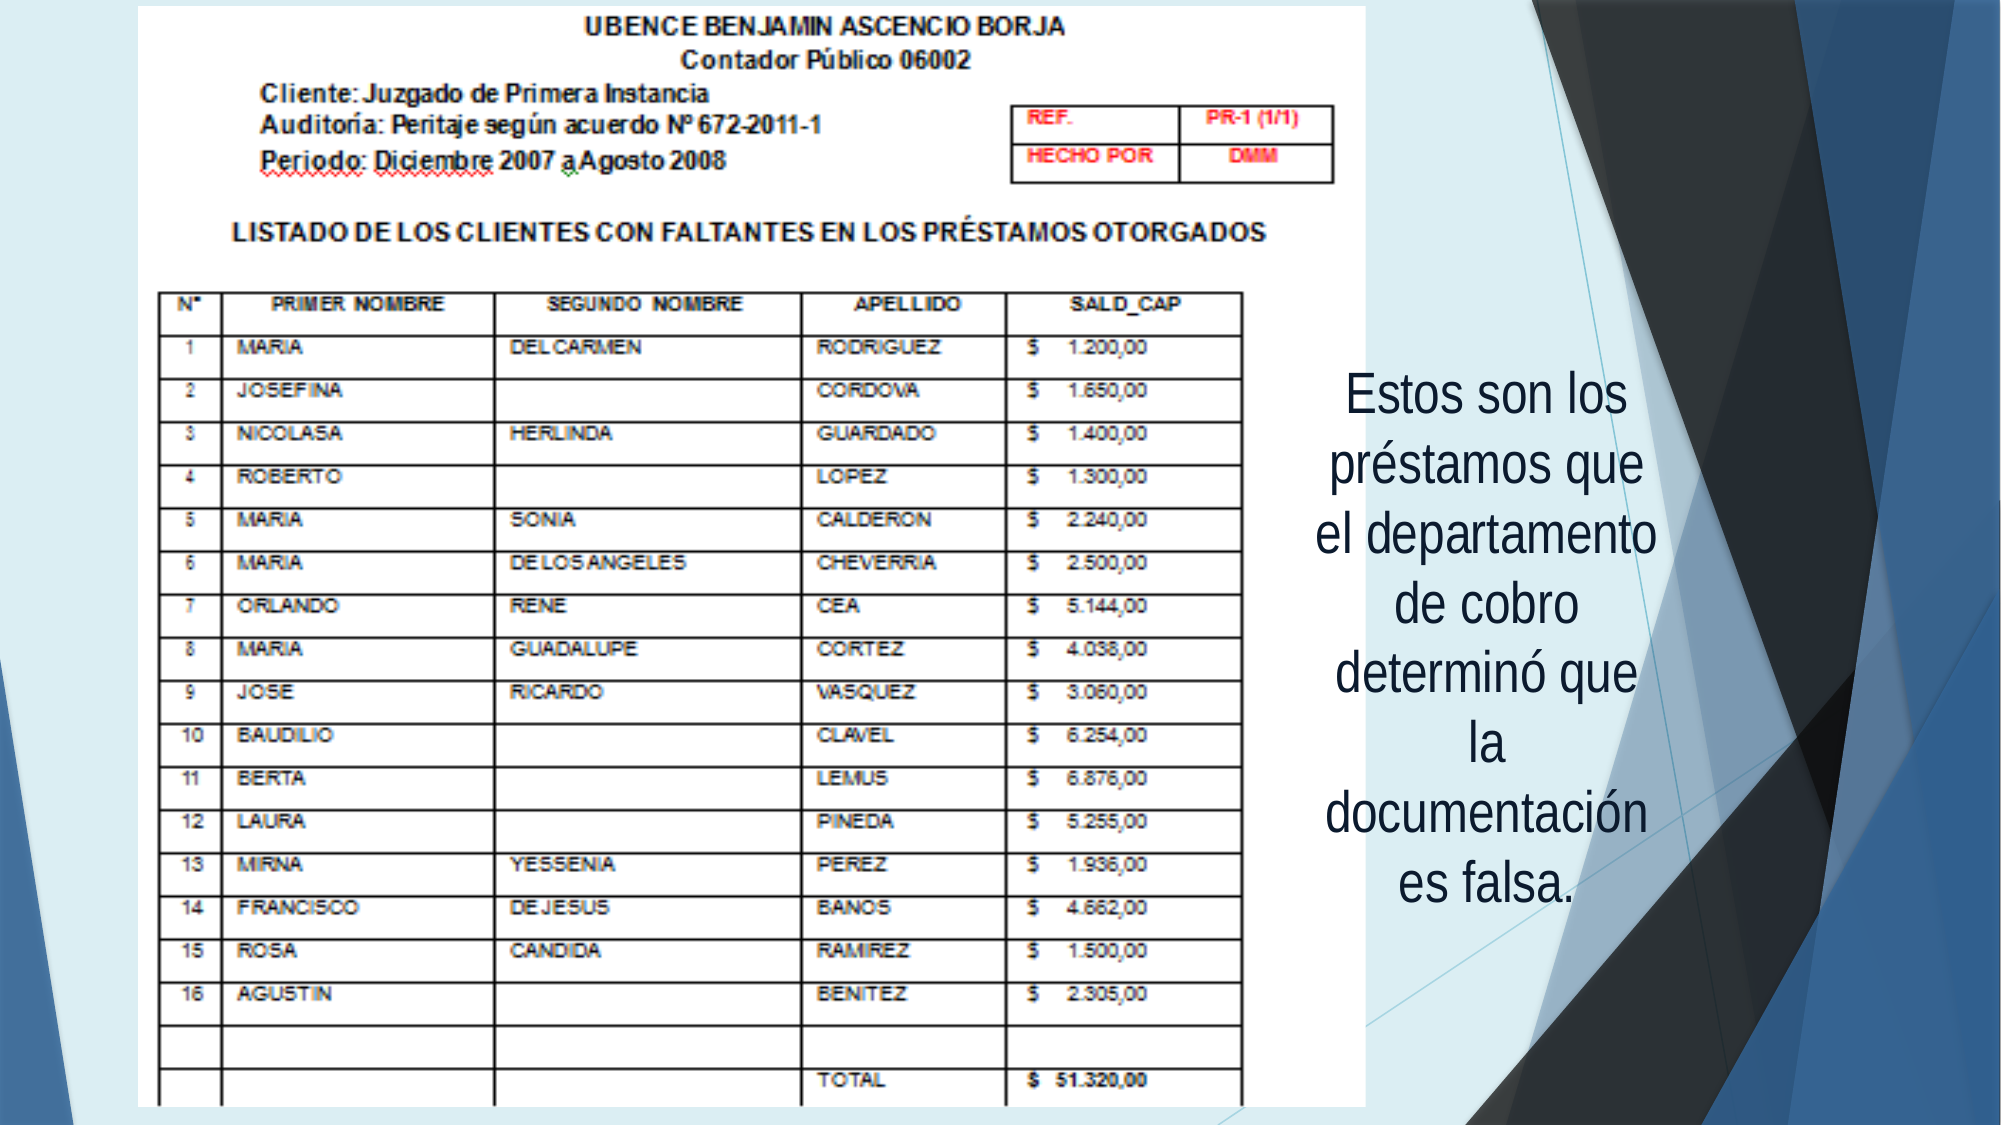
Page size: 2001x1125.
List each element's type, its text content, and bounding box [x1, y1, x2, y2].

text_box Estos son los préstamos que el departamento de cobro determinó que la documentación es falsa. [1371, 347, 1678, 992]
picture [137, 5, 1367, 1108]
